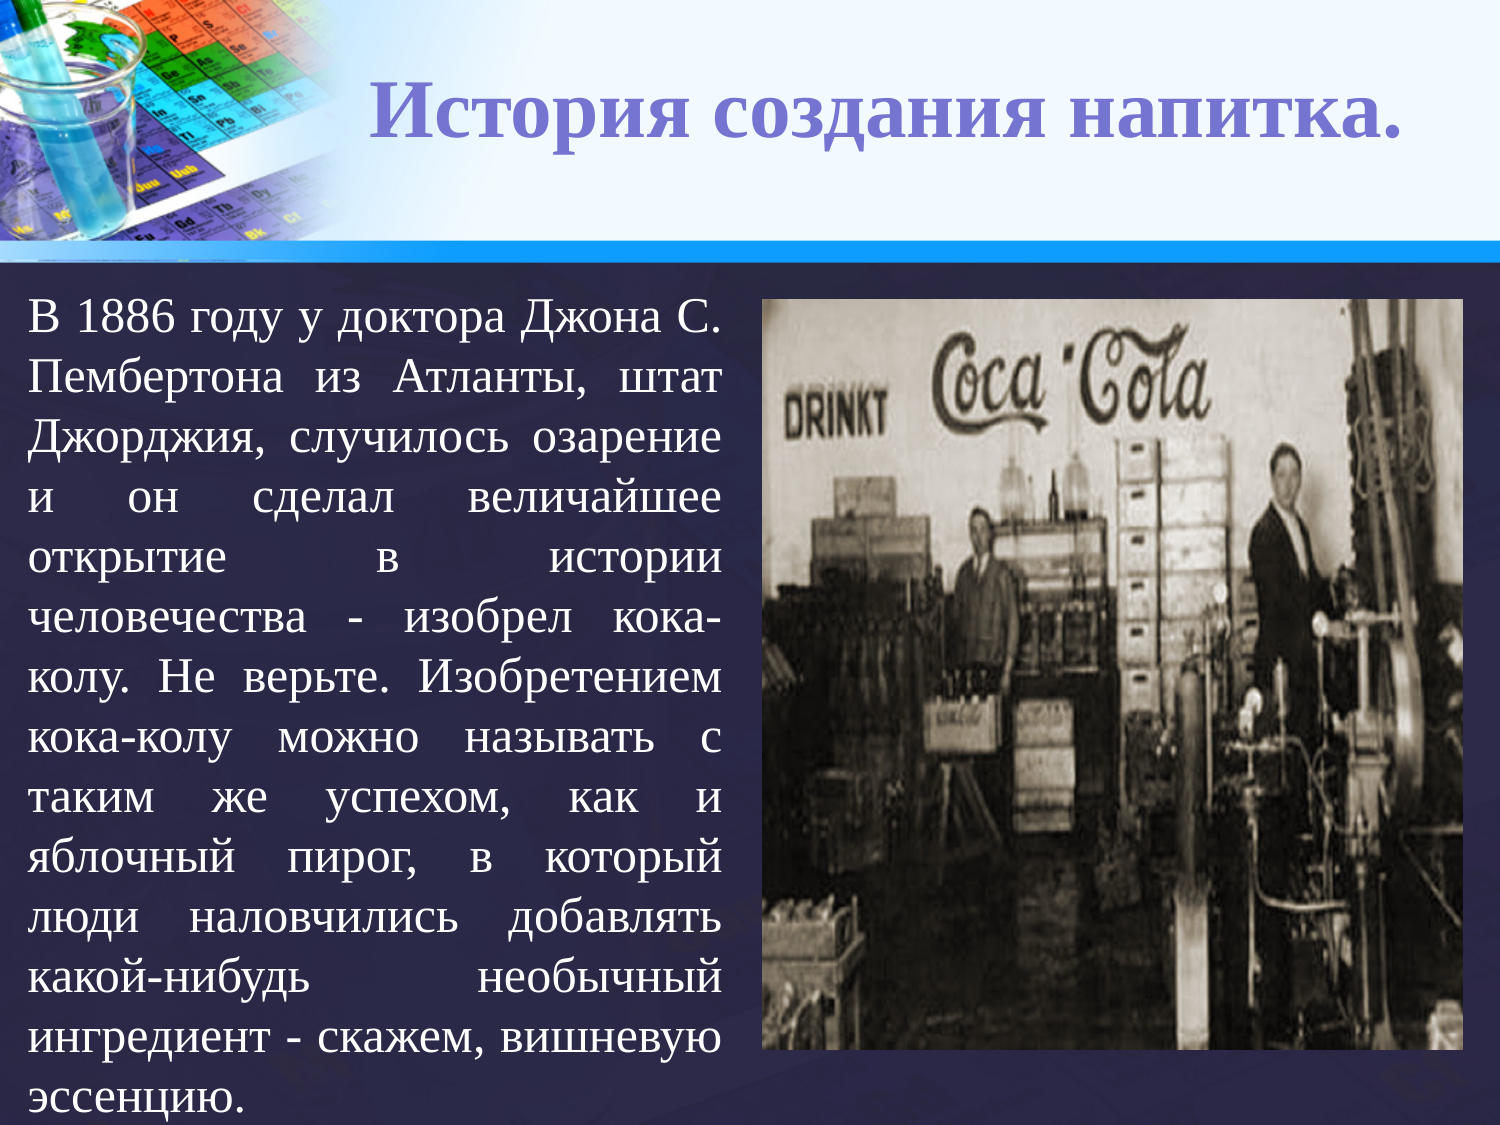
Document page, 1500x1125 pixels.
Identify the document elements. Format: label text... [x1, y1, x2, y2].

picture [0, 0, 1500, 1125]
list В 1886 году у доктора Джона С. Пембертона из Атланты, штат Джорджия, случилось озарение и он сделал величайшее открытие в истории человечества - изобрел кока-колу. Не верьте. Изобретением кока-колу можно называть с таким же успехом, как и яблочный пирог, в который люди наловчились добавлять какой-нибудь необычный ингредиент - скажем, вишневую эссенцию. [12, 274, 738, 1013]
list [762, 299, 1463, 1051]
title История создания напитка. [317, 24, 1456, 213]
